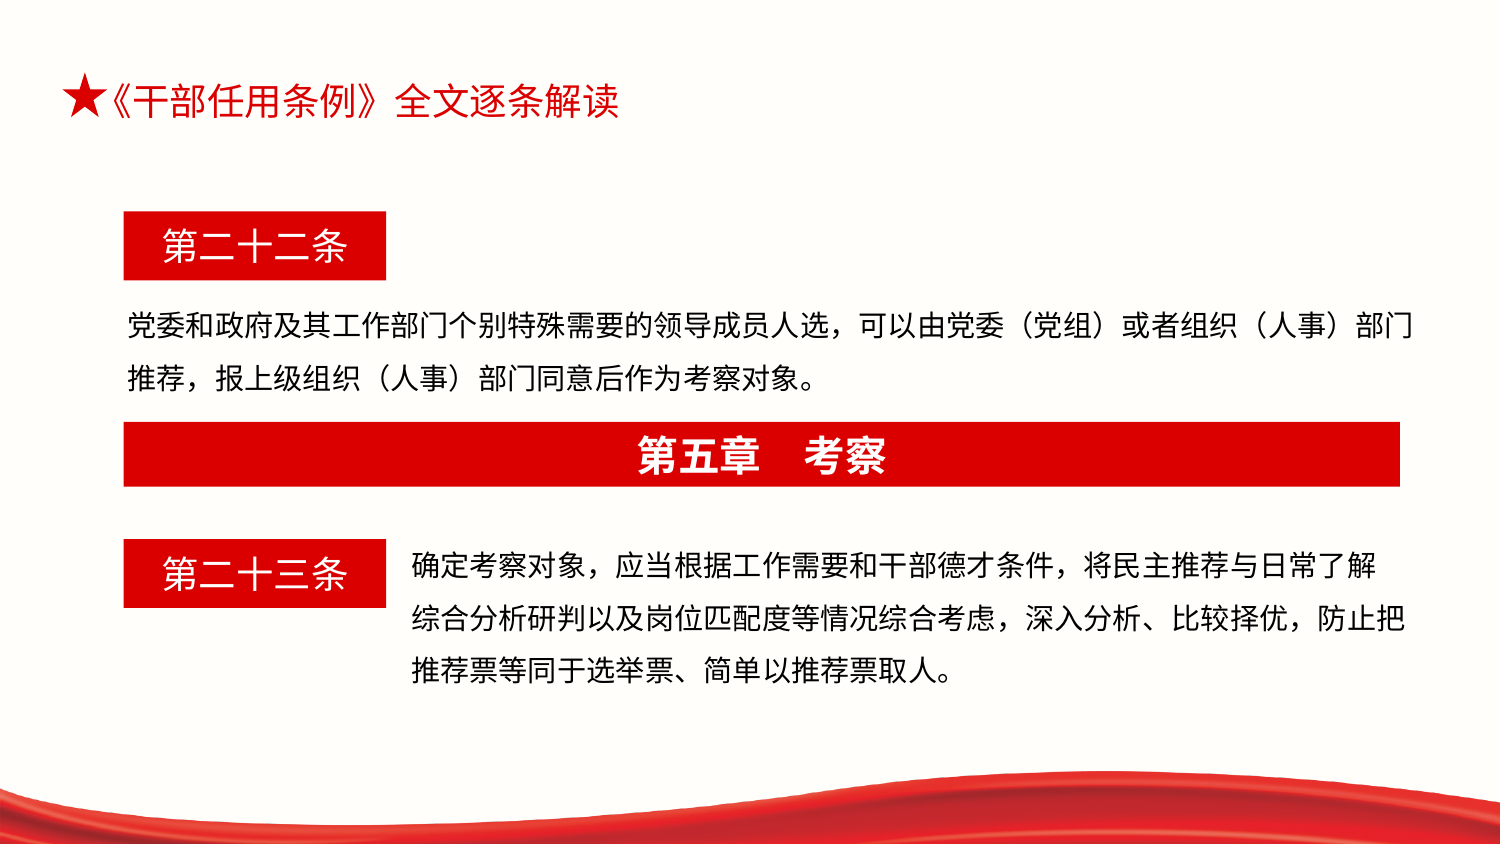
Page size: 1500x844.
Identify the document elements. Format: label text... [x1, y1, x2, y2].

picture [0, 771, 1500, 844]
text_box 党委和政府及其工作部门个别特殊需要的领导成员人选，可以由党委（党组）或者组织（人事）部门推荐，报上级组织（人事）部门同意后作为考察对象。 [112, 282, 1448, 403]
text_box 确定考察对象，应当根据工作需要和干部德才条件，将民主推荐与日常了解 综合分析研判以及岗位匹配度等情况综合考虑，深入分析、比较择优，防止把推荐票等同于选举票、简单以推荐票取人。 [396, 522, 1425, 695]
text_box 第二十二条 [123, 211, 387, 281]
text_box 第二十三条 [123, 539, 387, 608]
text_box 第五章 考察 [123, 421, 1400, 487]
